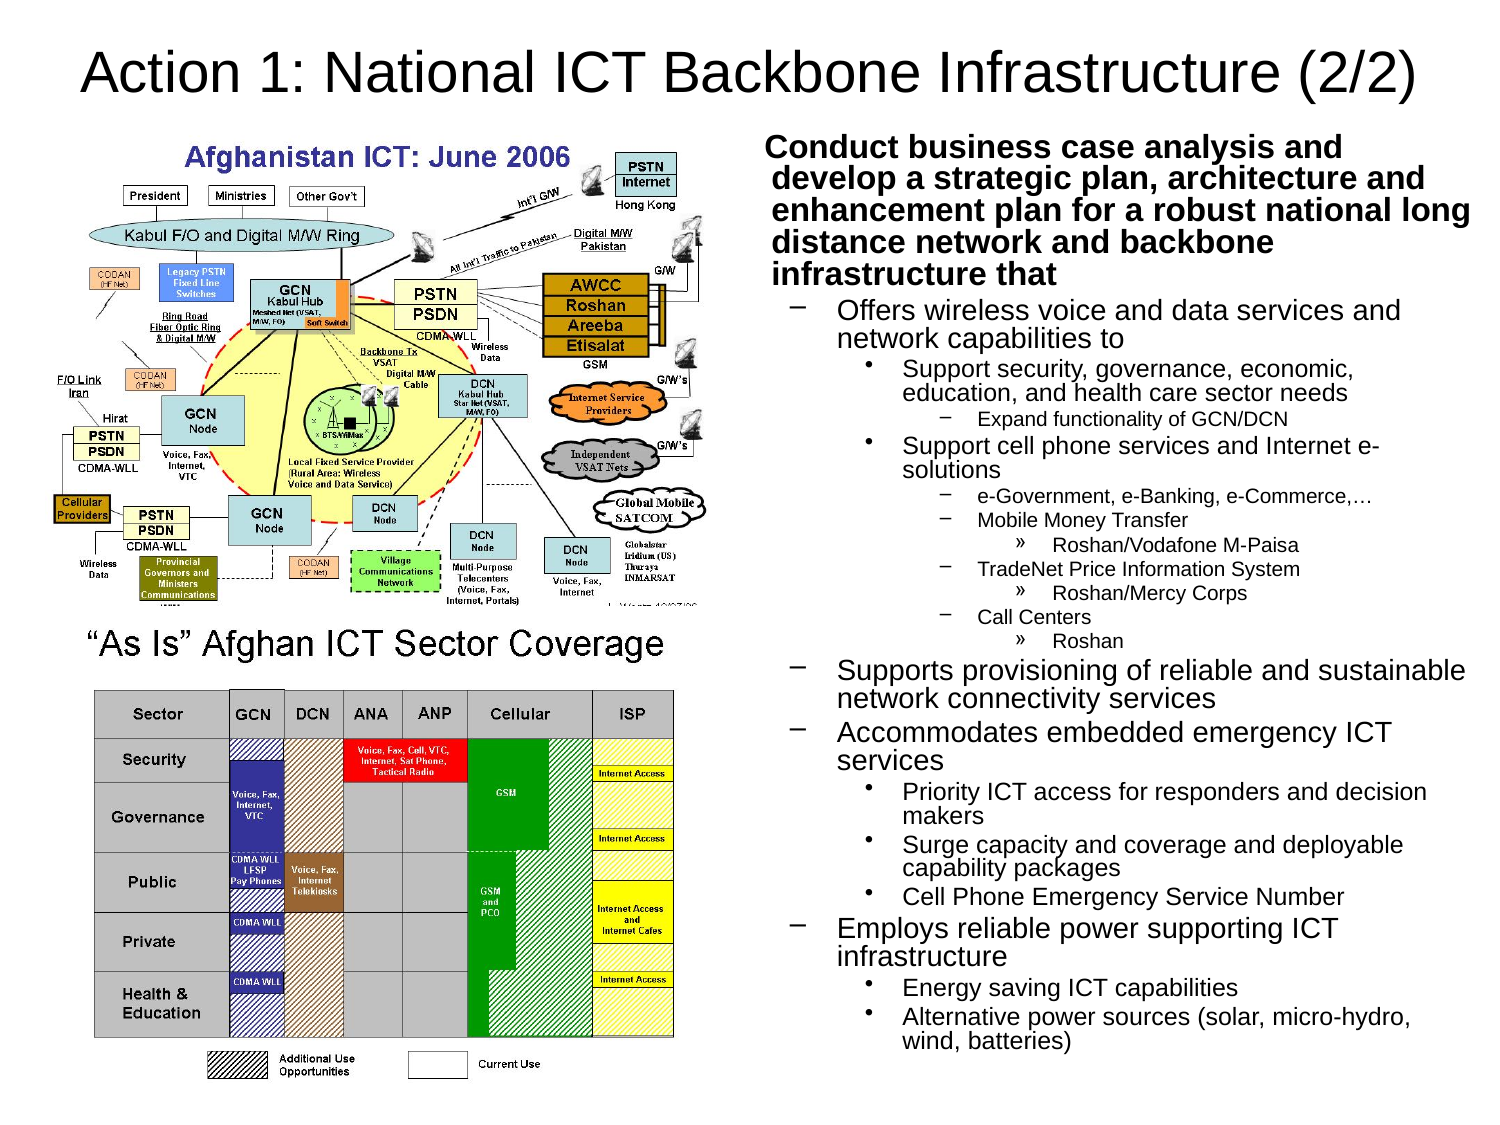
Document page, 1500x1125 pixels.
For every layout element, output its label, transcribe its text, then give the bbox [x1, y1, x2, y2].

list Conduct business case analysis and develop a strategic plan, architecture and enhancement plan for a robust national long distance network and backbone infrastructure that Offers wireless voice and data services and network capabilities to Support security, governance, economic, education, and health care sector needs Expand functionality of GCN/DCN Support cell phone services and Internet e-solutions e-Government, e-Banking, e-Commerce,… Mobile Money Transfer Roshan/Vodafone M-Paisa TradeNet Price Information System Roshan/Mercy Corps Call Centers Roshan Supports provisioning of reliable and sustainable network connectivity services Accommodates embedded emergency ICT services Priority ICT access for responders and decision makers Surge capacity and coverage and deployable capability packages Cell Phone Emergency Service Number Employs reliable power supporting ICT infrastructure Energy saving ICT capabilities Alternative power sources (solar, micro-hydro, wind, batteries) [704, 124, 1488, 1088]
title Action 1: National ICT Backbone Infrastructure (2/2) [24, 12, 1476, 126]
picture [45, 124, 709, 1094]
